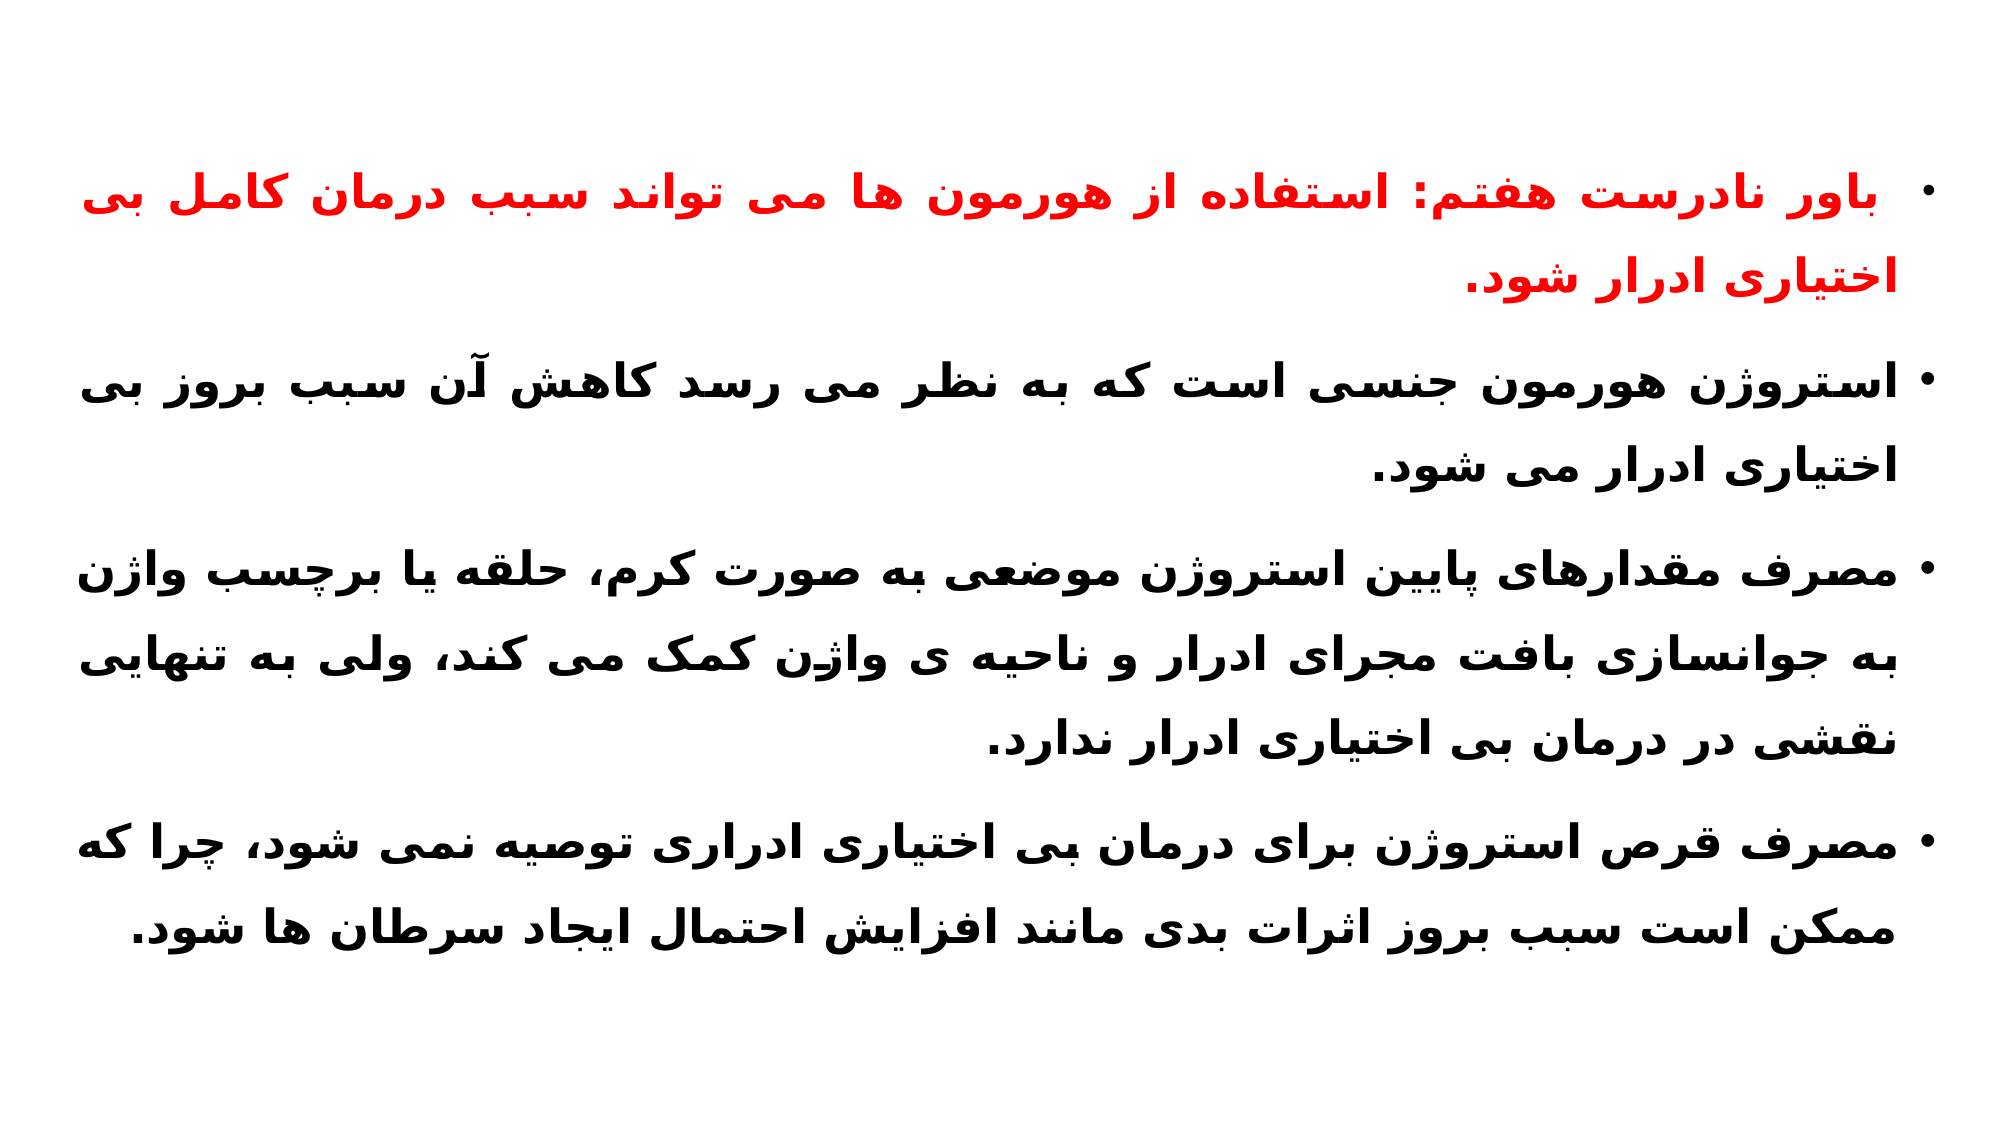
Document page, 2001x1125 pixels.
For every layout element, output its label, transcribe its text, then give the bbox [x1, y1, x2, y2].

list باور نادرست هفتم: استفاده از هورمون ها می تواند سبب درمان کامل بی اختیاری ادرار شود. استروژن هورمون جنسی است که به نظر می رسد کاهش آن سبب بروز بی اختیاری ادرار می شود. مصرف مقدارهای پایین استروژن موضعی به صورت کرم، حلقه یا برچسب واژن به جوانسازی بافت مجرای ادرار و ناحیه ی واژن کمک می کند، ولی به تنهایی نقشی در درمان بی اختیاری ادرار ندارد. مصرف قرص استروژن برای درمان بی اختیاری ادراری توصیه نمی شود، چرا که ممکن است سبب بروز اثرات بدی مانند افزایش احتمال ایجاد سرطان ها شود. [60, 125, 1950, 1024]
